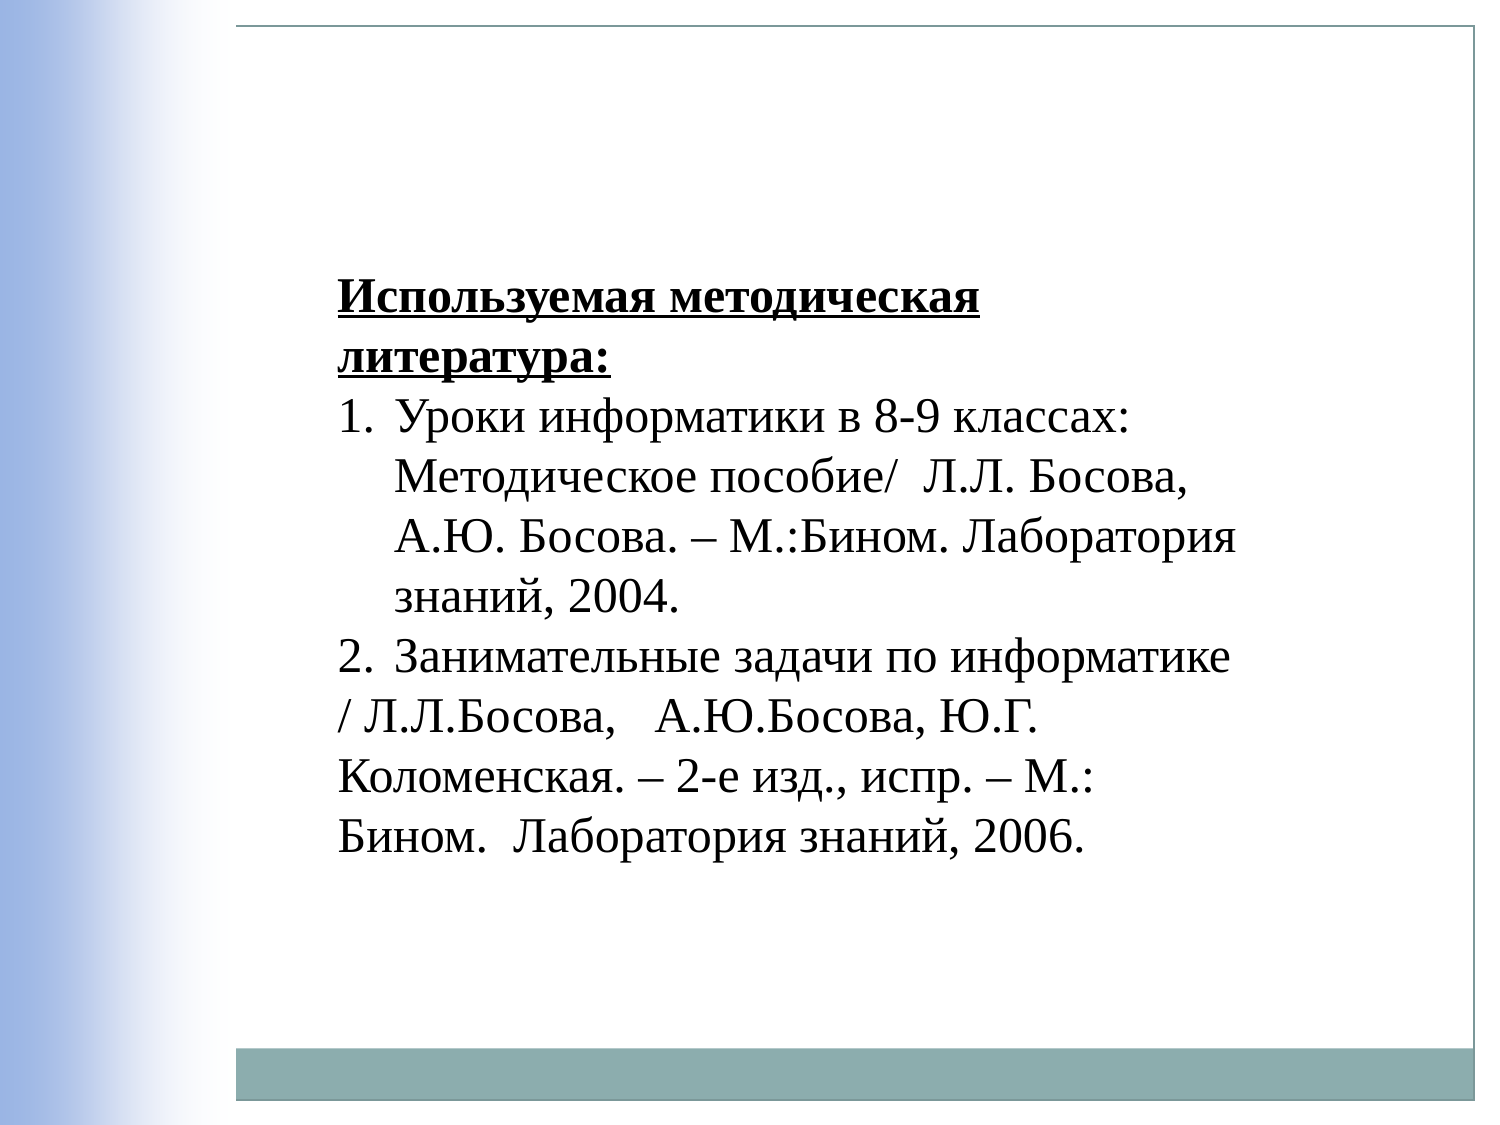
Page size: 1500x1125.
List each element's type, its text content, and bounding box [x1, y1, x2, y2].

picture [0, 0, 237, 1125]
text_box Используемая методическая литература: Уроки информатики в 8-9 классах: Методическое пособие/ Л.Л. Босова, А.Ю. Босова. – М.:Бином. Лаборатория знаний, 2004. Занимательные задачи по информатике / Л.Л.Босова, А.Ю.Босова, Ю.Г. Коломенская. – 2-е изд., испр. – М.: Бином. Лаборатория знаний, 2006. [322, 254, 1268, 930]
